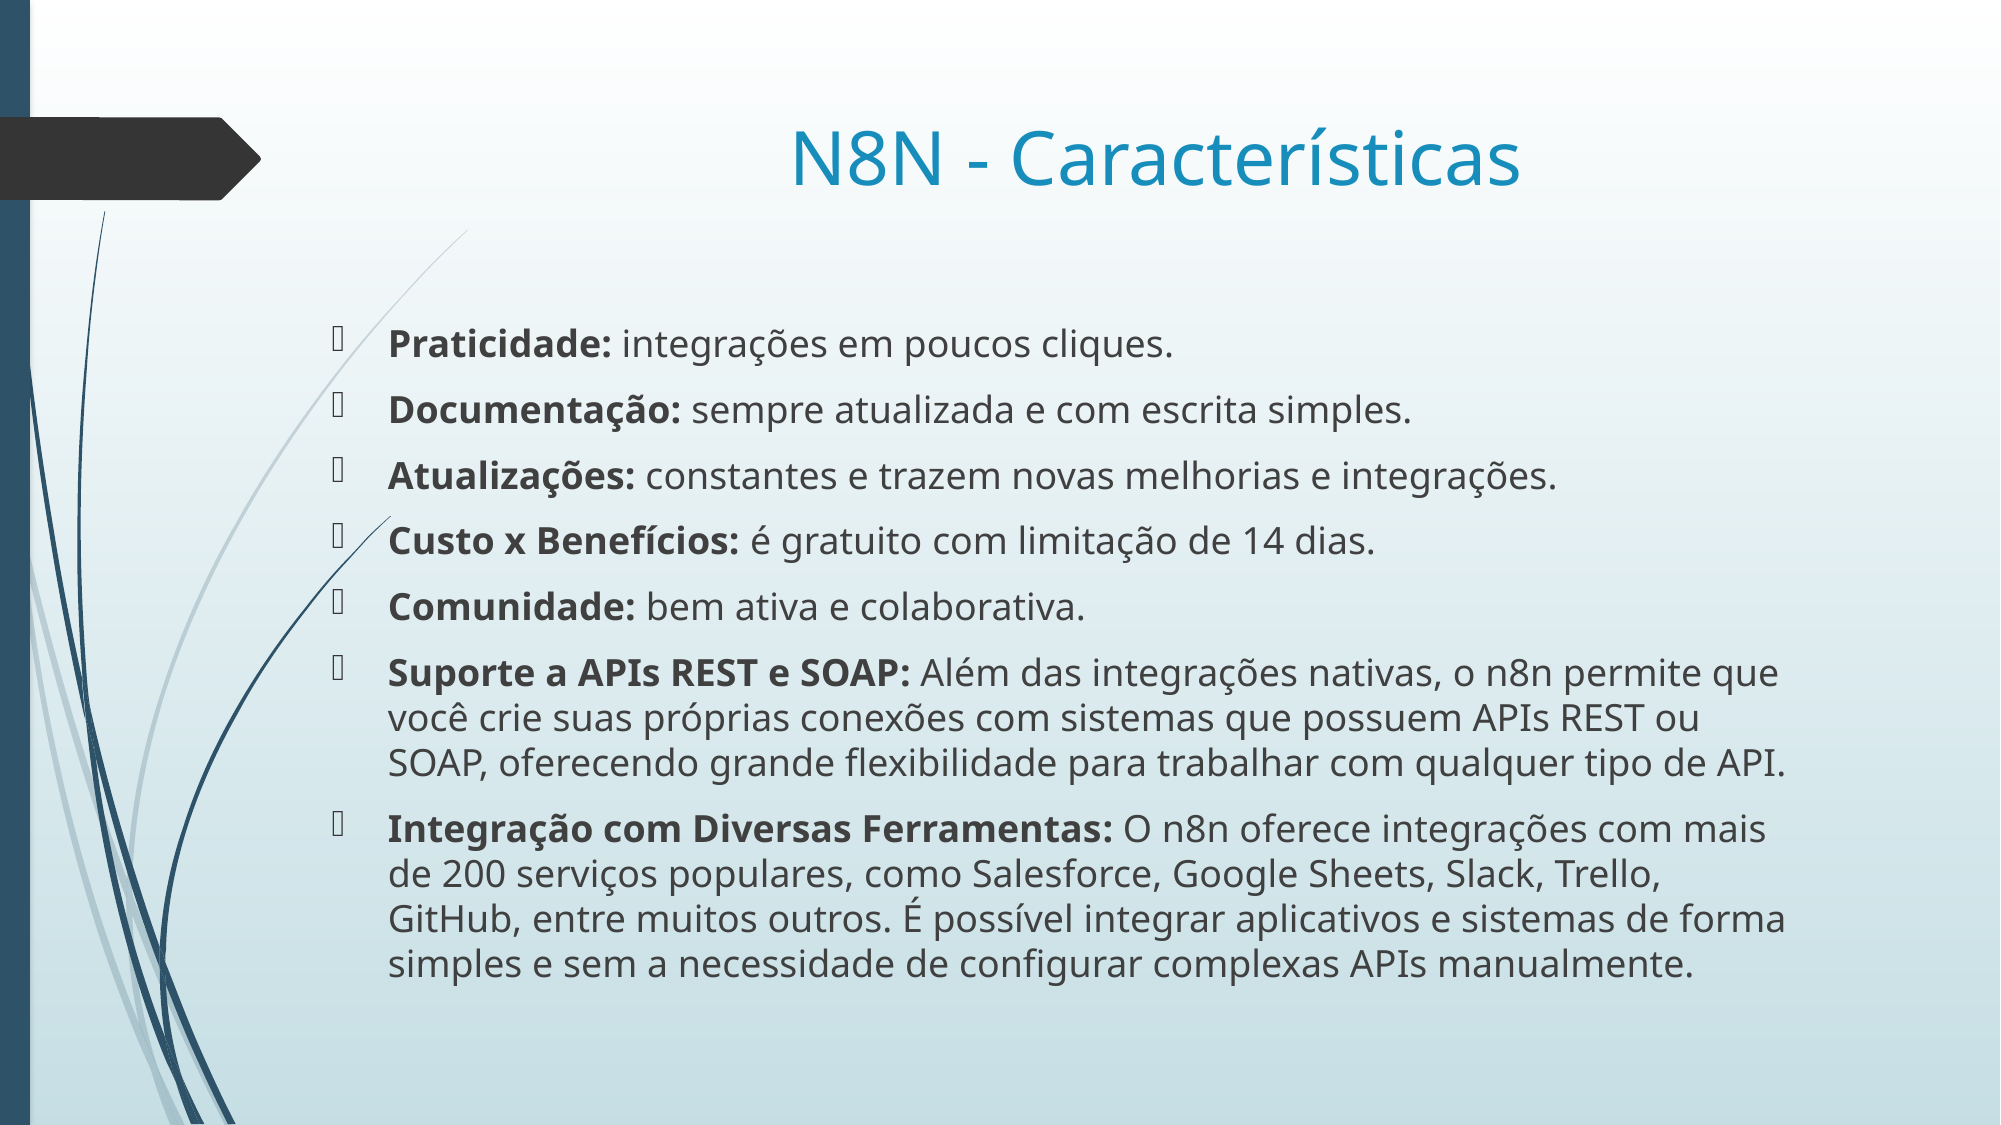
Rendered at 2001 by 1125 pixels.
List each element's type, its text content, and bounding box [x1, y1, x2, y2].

title N8N - Características [425, 102, 1888, 313]
list Praticidade: integrações em poucos cliques. Documentação: sempre atualizada e com escrita simples. Atualizações: constantes e trazem novas melhorias e integrações. Custo x Benefícios: é gratuito com limitação de 14 dias. Comunidade: bem ativa e colaborativa. Suporte a APIs REST e SOAP: Além das integrações nativas, o n8n permite que você crie suas próprias conexões com sistemas que possuem APIs REST ou SOAP, oferecendo grande flexibilidade para trabalhar com qualquer tipo de API. Integração com Diversas Ferramentas: O n8n oferece integrações com mais de 200 serviços populares, como Salesforce, Google Sheets, Slack, Trello, GitHub, entre muitos outros. É possível integrar aplicativos e sistemas de forma simples e sem a necessidade de configurar complexas APIs manualmente. [316, 312, 1819, 1016]
